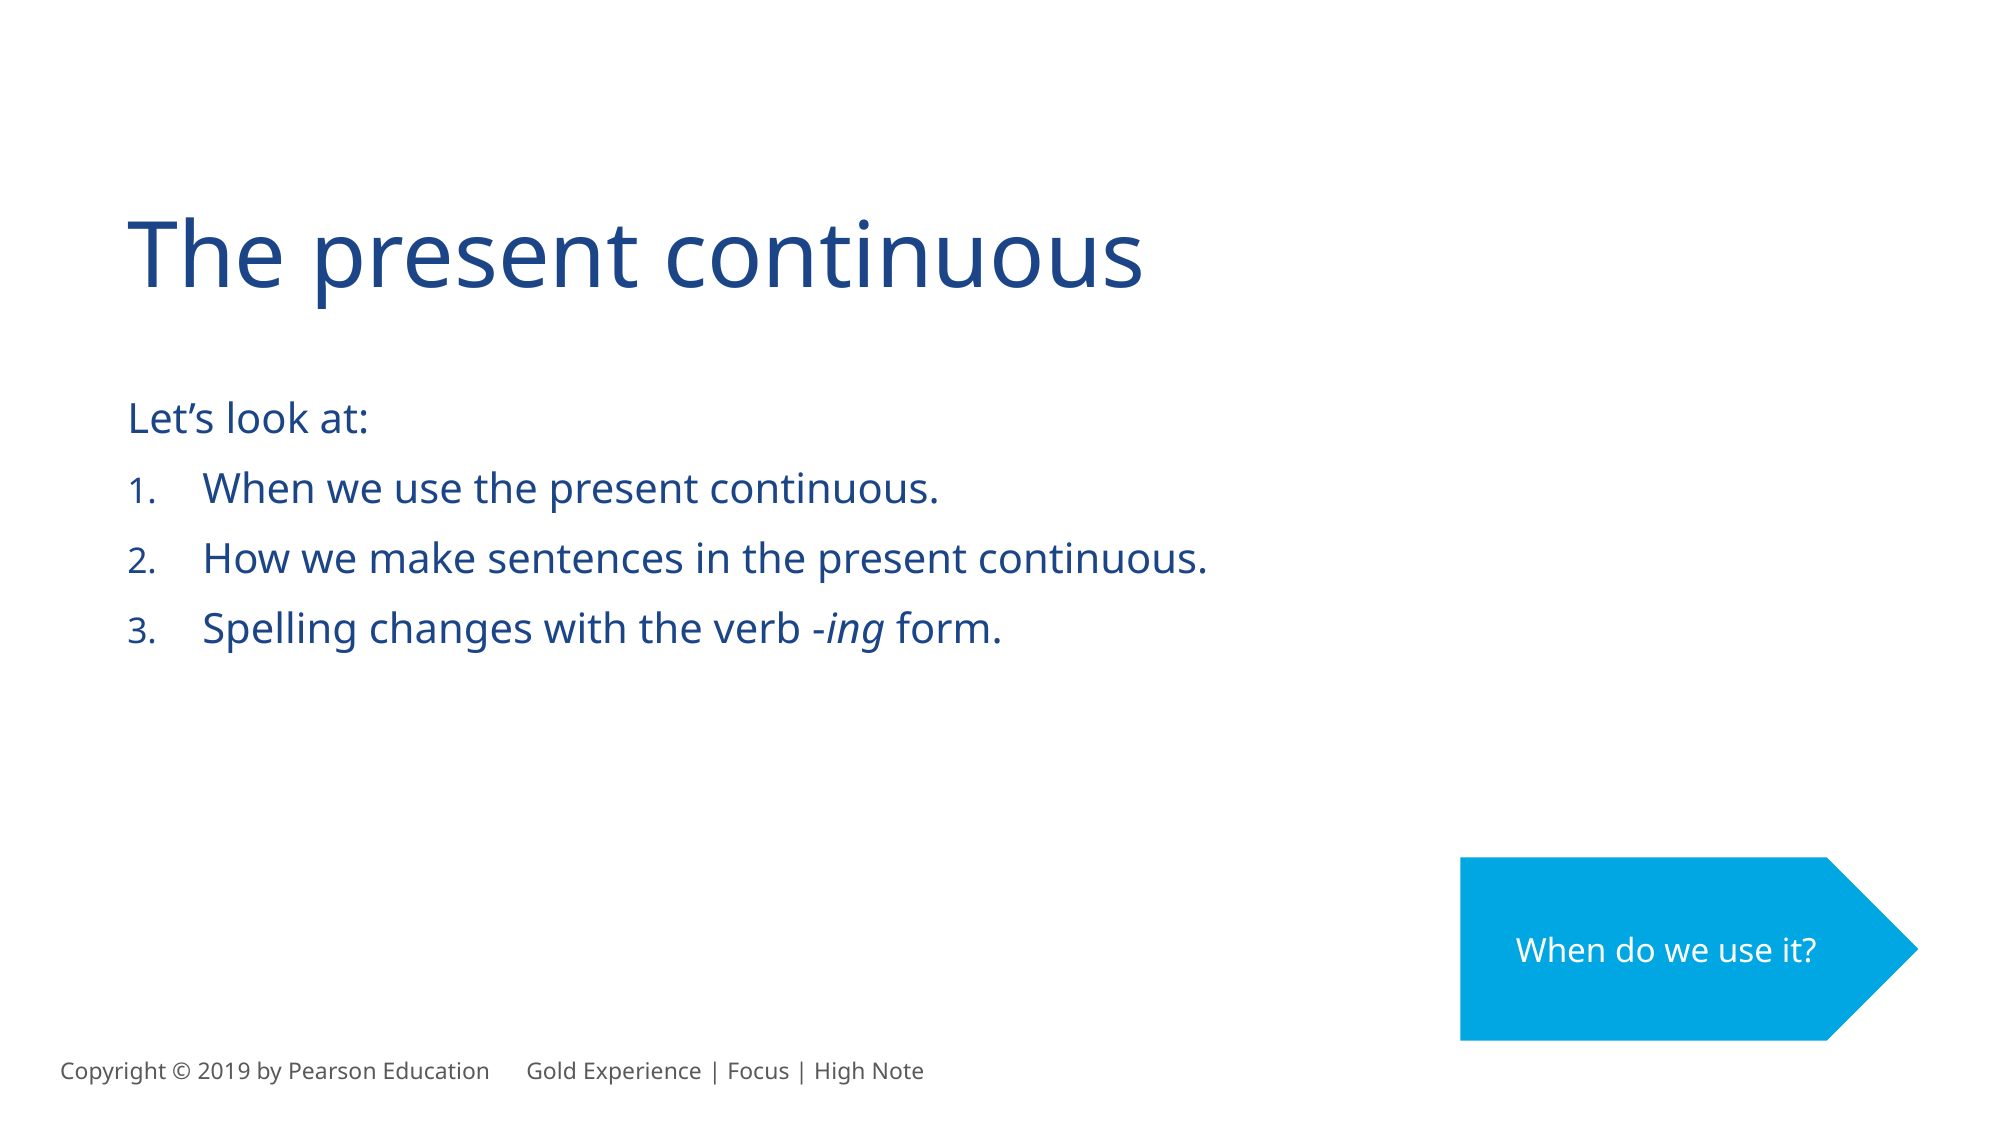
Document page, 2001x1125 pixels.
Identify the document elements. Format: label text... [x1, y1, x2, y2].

title The present continuous [112, 125, 1763, 389]
footer Copyright © 2019 by Pearson Education Gold Experience | Focus | High Note [45, 1040, 1084, 1101]
text_box When do we use it? [1458, 855, 1921, 1043]
list Let’s look at: When we use the present continuous. How we make sentences in the present continuous. Spelling changes with the verb -ing form. [112, 389, 1763, 763]
